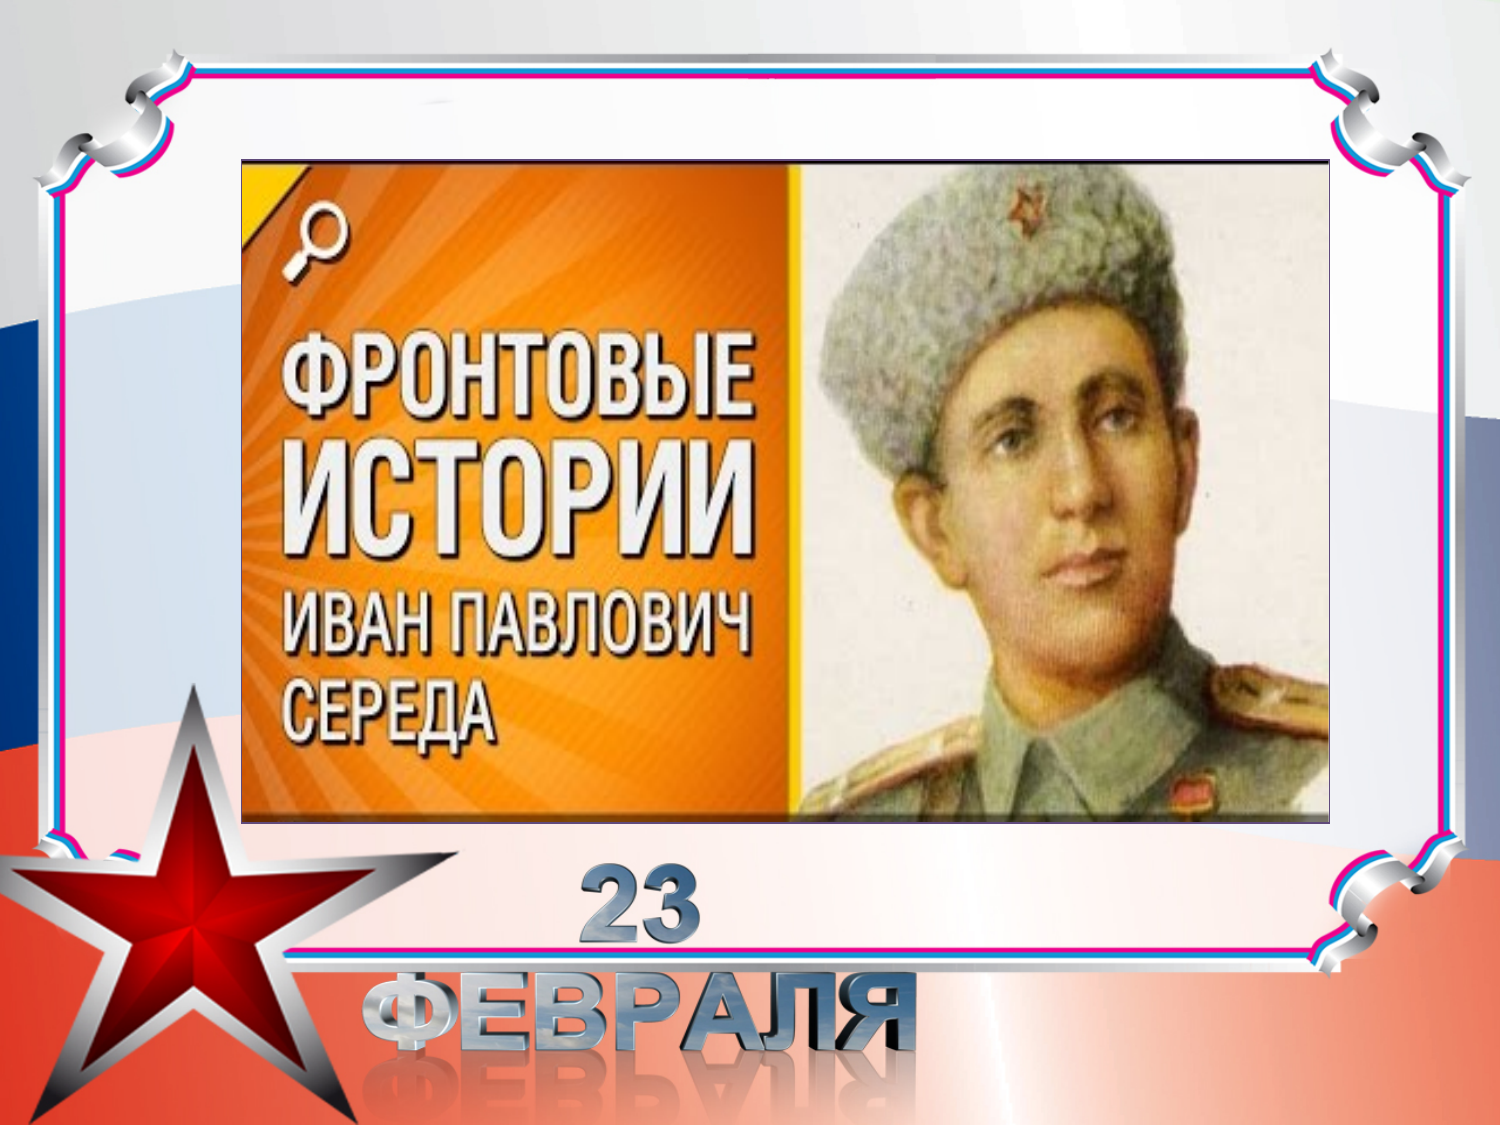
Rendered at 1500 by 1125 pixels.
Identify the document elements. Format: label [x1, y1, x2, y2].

list [241, 160, 1329, 823]
picture [0, 0, 1500, 1125]
